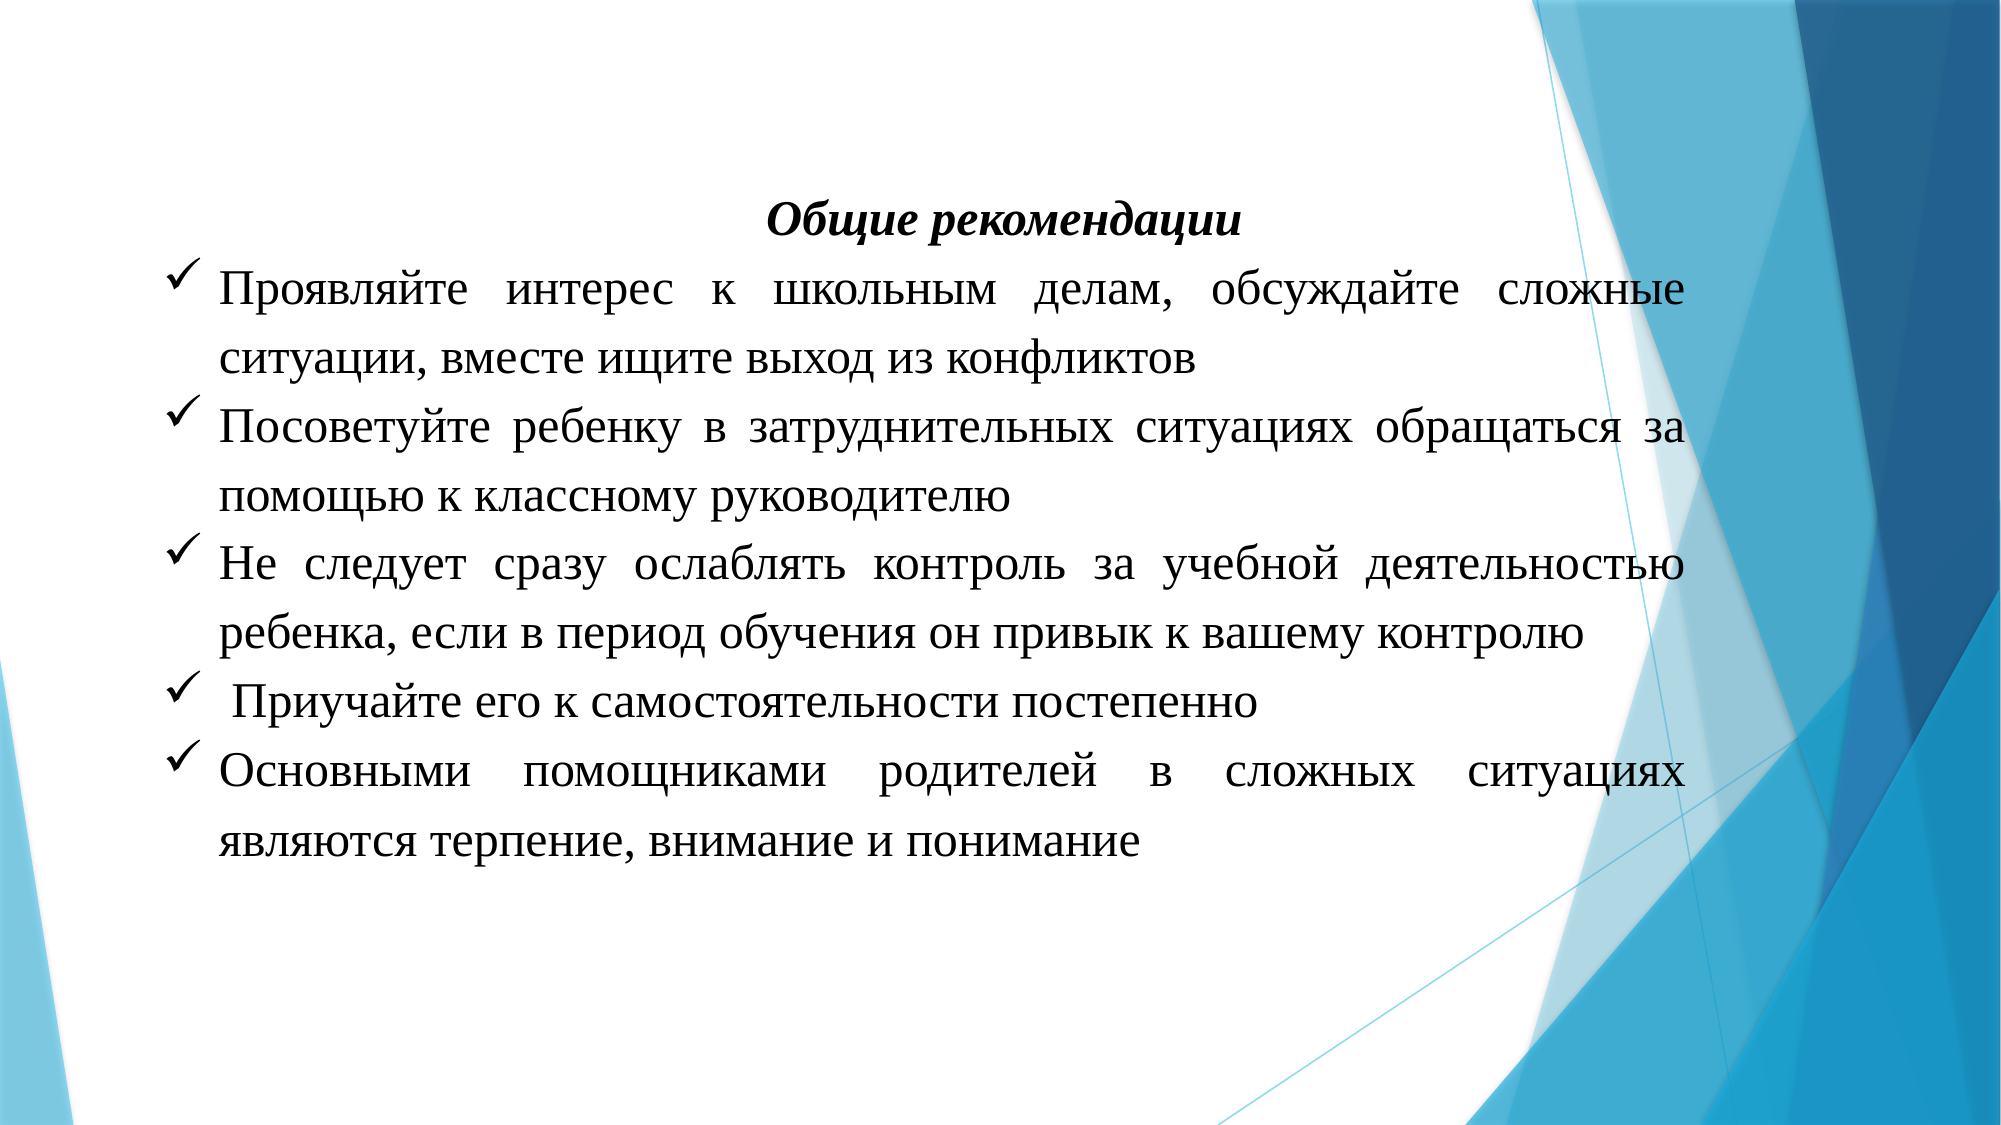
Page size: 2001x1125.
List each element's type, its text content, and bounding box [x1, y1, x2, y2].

text_box Общие рекомендации Проявляйте интерес к школьным делам, обсуждайте сложные ситуации, вместе ищите выход из конфликтов Посоветуйте ребенку в затруднительных ситуациях обращаться за помощью к классному руководителю Не следует сразу ослаблять контроль за учебной деятельностью ребенка, если в период обучения он привык к вашему контролю Приучайте его к самостоятельности постепенно Основными помощниками родителей в сложных ситуациях являются терпение, внимание и понимание [147, 168, 1701, 874]
